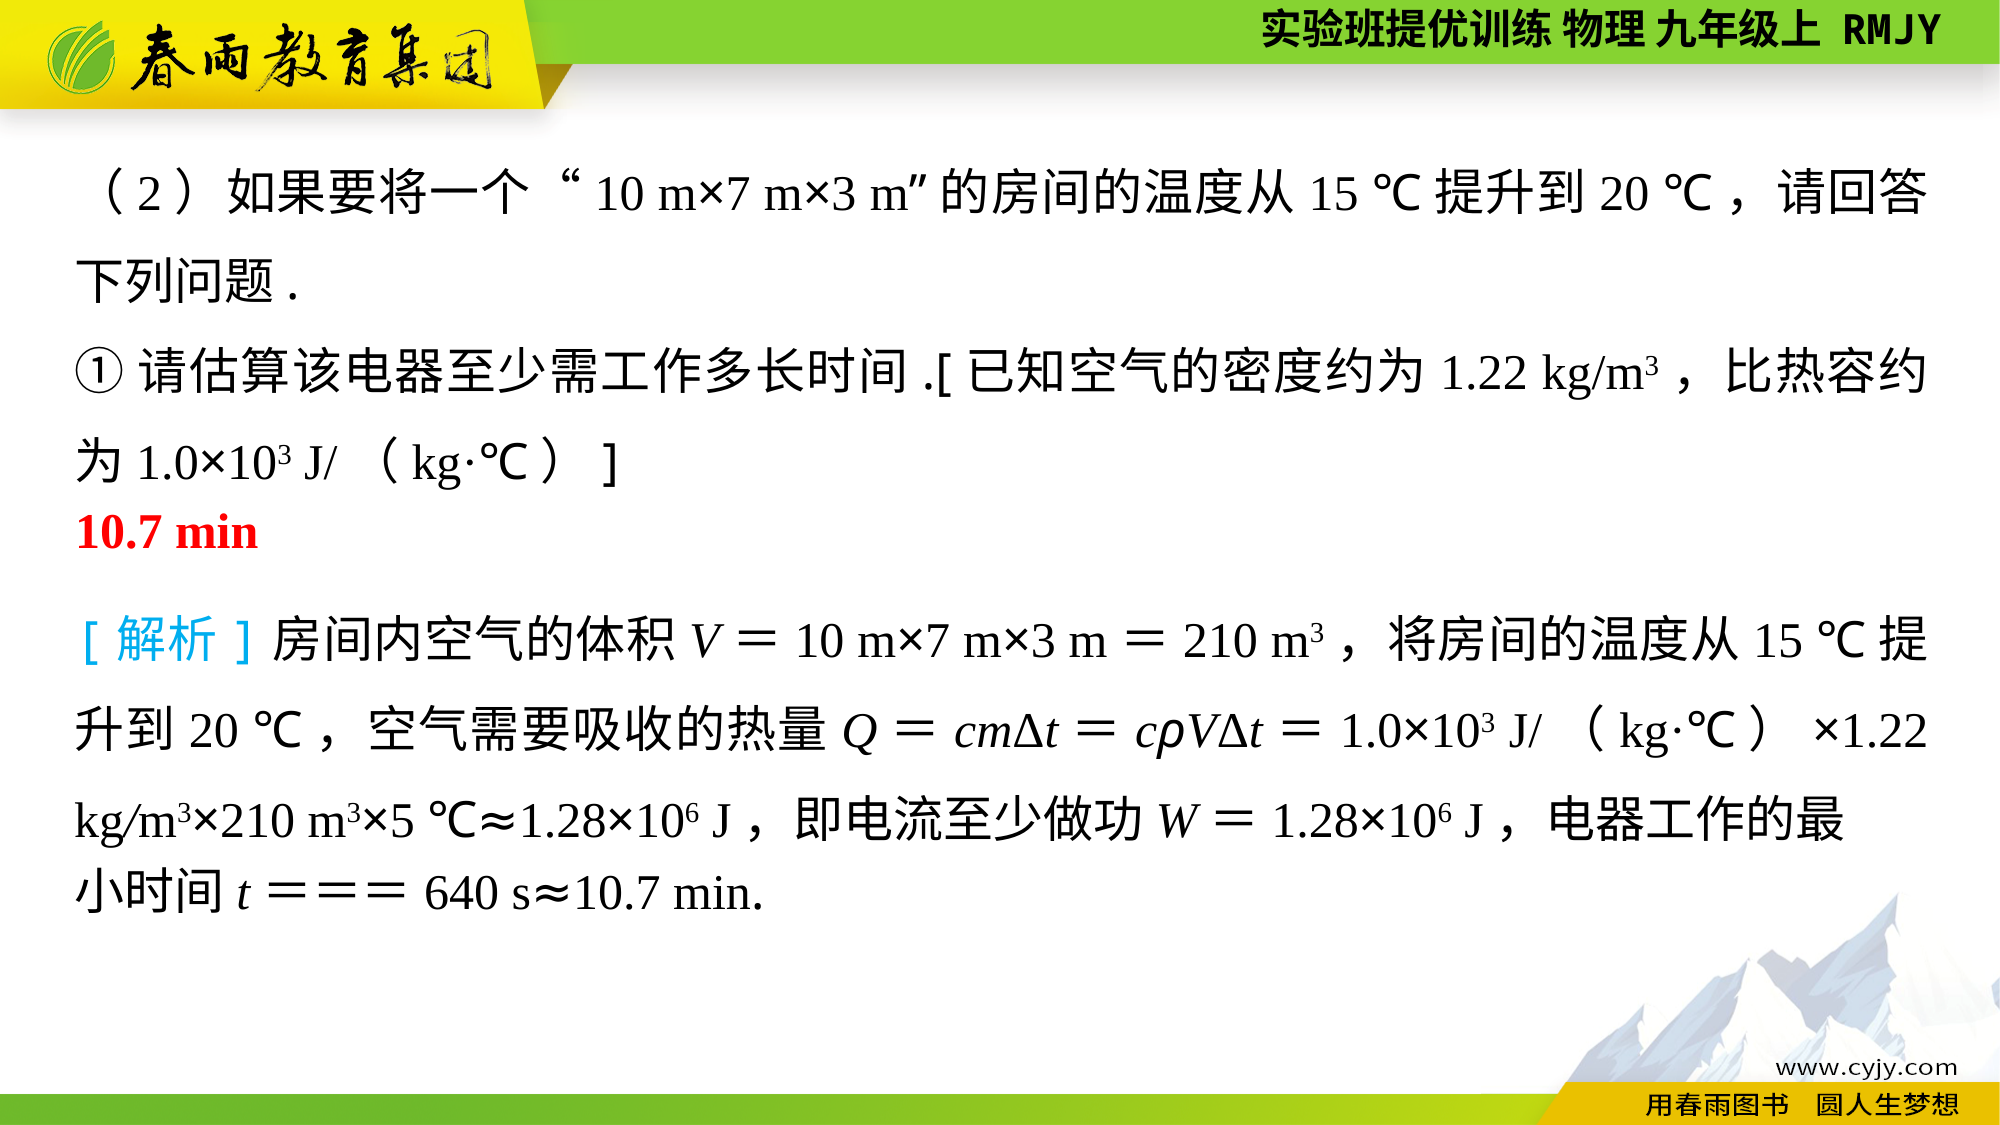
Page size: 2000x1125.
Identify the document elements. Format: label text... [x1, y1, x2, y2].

text_box 10.7 min [60, 491, 274, 566]
picture [0, 0, 2000, 1125]
list （2）如果要将一个“10 m×7 m×3 m”的房间的温度从15 ℃提升到20 ℃，请回答下列问题. ①请估算该电器至少需工作多长时间.[已知空气的密度约为1.22 kg/m3，比热容约为1.0×103 J/（kg·℃）] [59, 122, 1944, 490]
